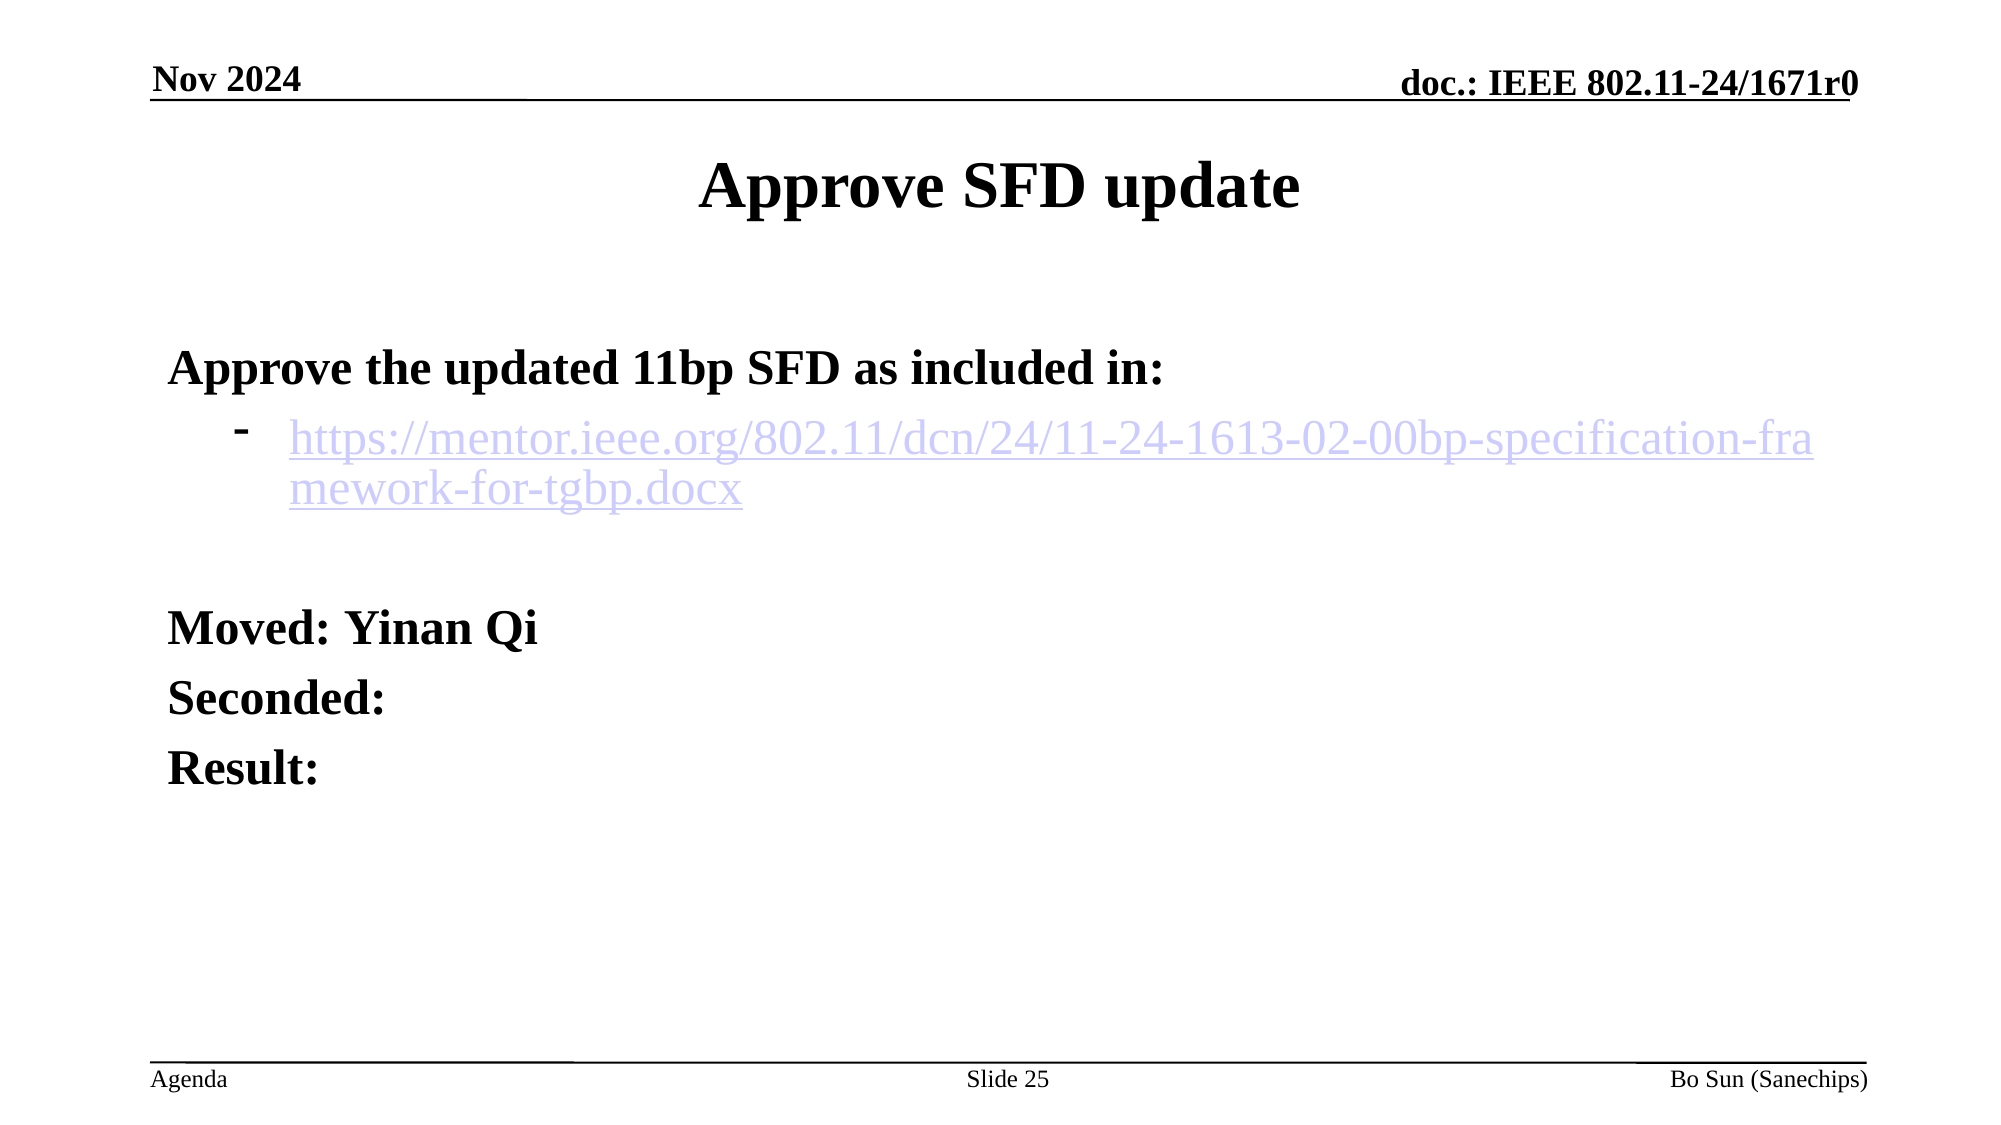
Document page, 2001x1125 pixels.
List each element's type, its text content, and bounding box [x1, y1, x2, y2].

slide_number Slide [949, 1061, 1067, 1123]
text_box Approve the updated 11bp SFD as included in: https://mentor.ieee.org/802.11/dcn/24/11-24-1613-02-00bp-specification-framework-for-tgbp.docx Moved: Yinan Qi Seconded: Result: [152, 327, 1855, 1038]
text_box Approve SFD update [362, 99, 1638, 262]
footer Bo Sun (Sanechips) [1171, 1061, 1869, 1093]
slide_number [152, 54, 563, 100]
